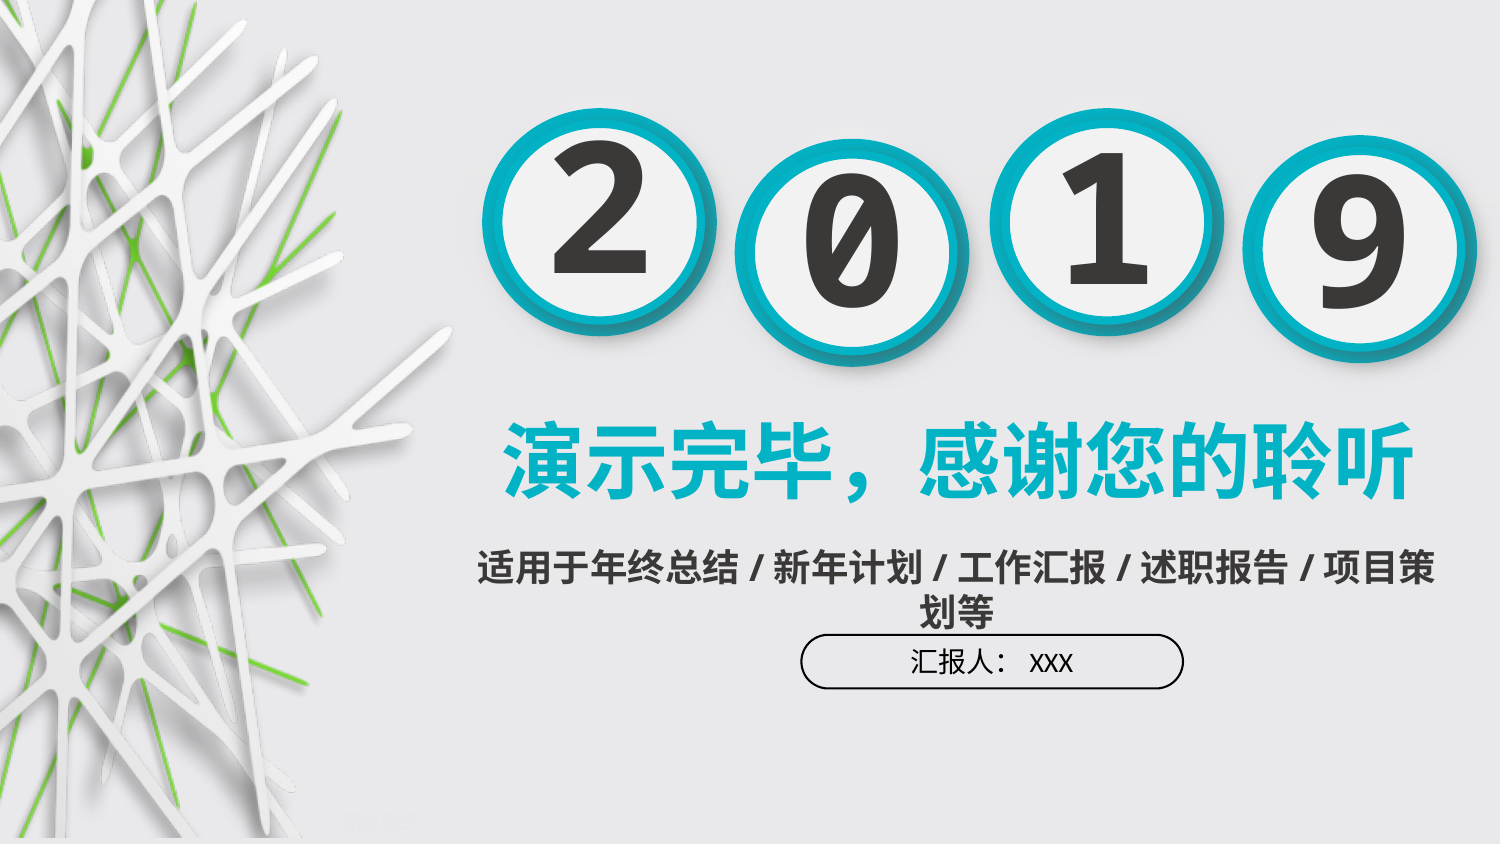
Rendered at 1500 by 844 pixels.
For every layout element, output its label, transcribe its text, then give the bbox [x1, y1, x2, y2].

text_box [1206, 99, 1500, 399]
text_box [445, 72, 754, 372]
text_box 演示完毕，感谢您的聆听 [458, 403, 1470, 516]
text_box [698, 103, 1006, 402]
picture [0, 0, 458, 839]
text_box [953, 72, 1261, 372]
text_box 适用于年终总结/新年计划/工作汇报/述职报告/项目策划等 [458, 538, 1462, 640]
text_box [800, 633, 1185, 690]
text_box 汇报人：XXX [896, 636, 1089, 686]
